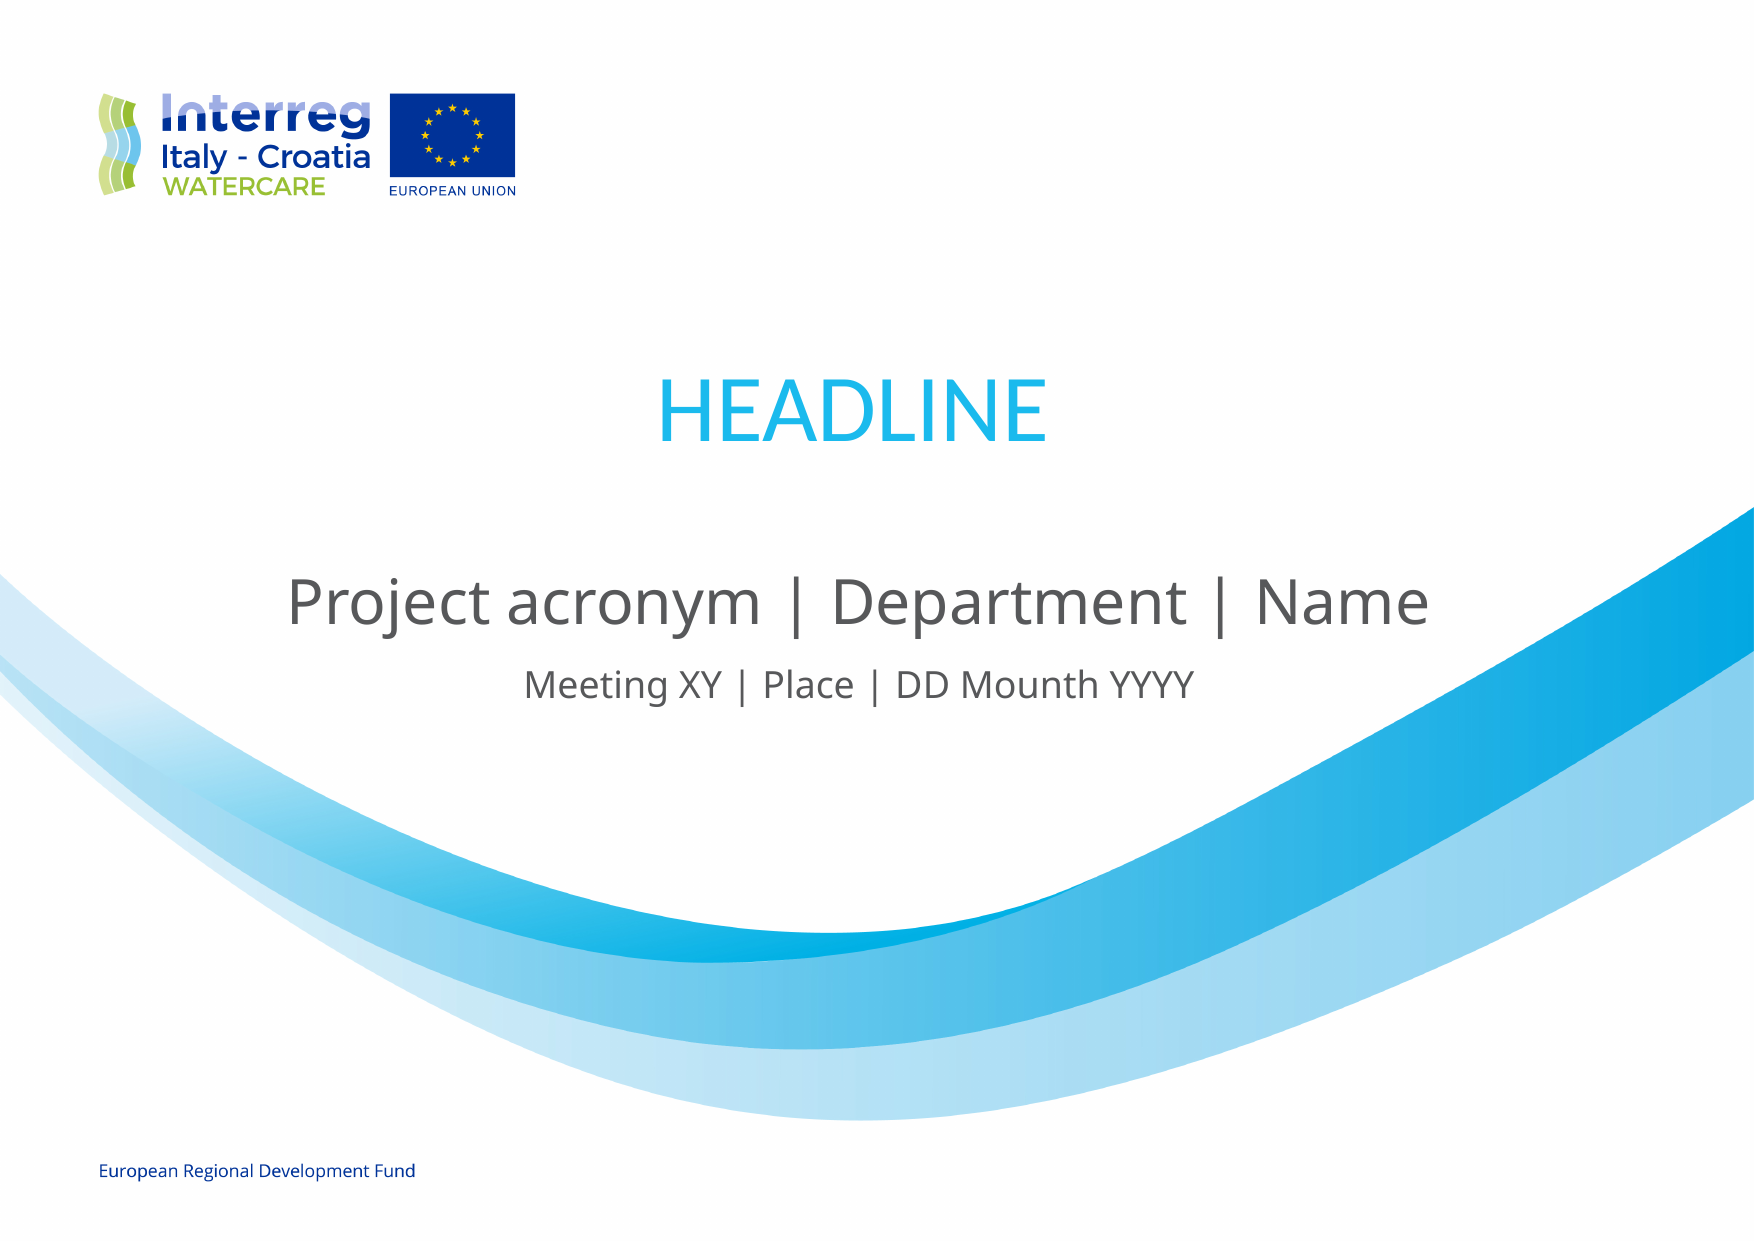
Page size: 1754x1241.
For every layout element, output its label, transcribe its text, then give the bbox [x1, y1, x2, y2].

text_box Meeting XY | Place | DD Mounth YYYY [156, 652, 1563, 716]
text_box Project acronym | Department | Name [156, 553, 1563, 646]
text_box HEADLINE [427, 337, 1279, 470]
picture [0, 0, 1754, 1241]
